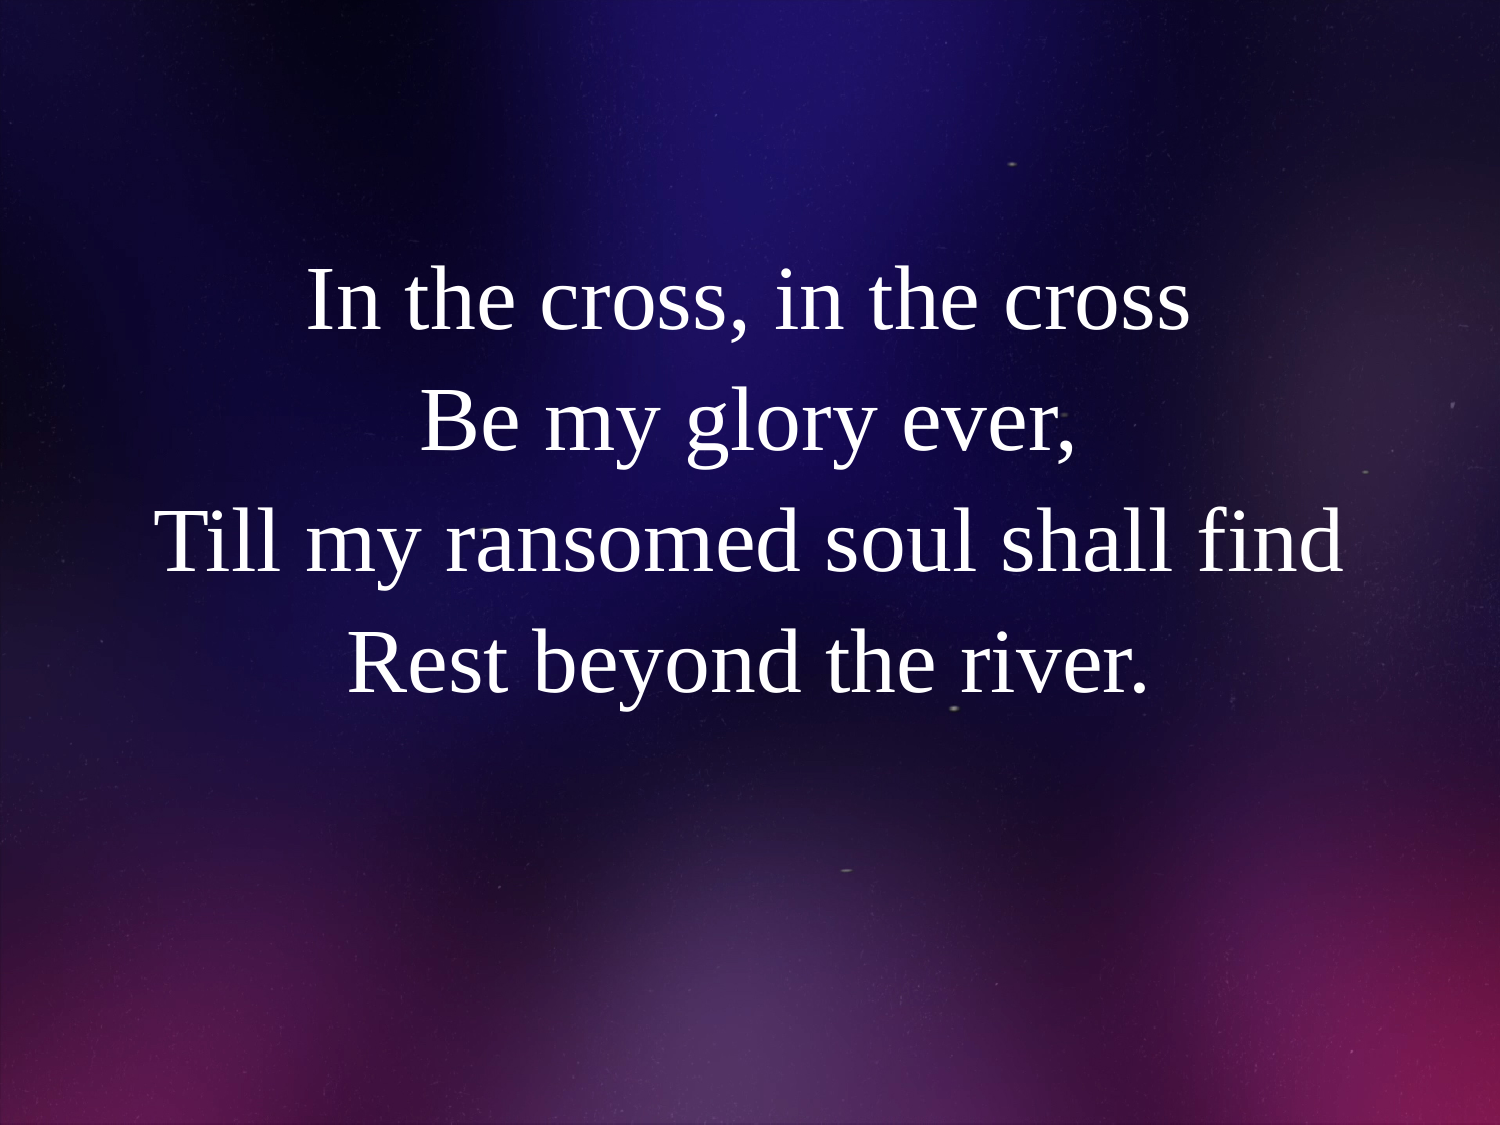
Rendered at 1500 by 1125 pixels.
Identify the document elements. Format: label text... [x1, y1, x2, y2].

title In the cross, in the cross Be my glory ever, Till my ransomed soul shall find Rest beyond the river. [76, 375, 1423, 563]
picture [0, 0, 1500, 1125]
